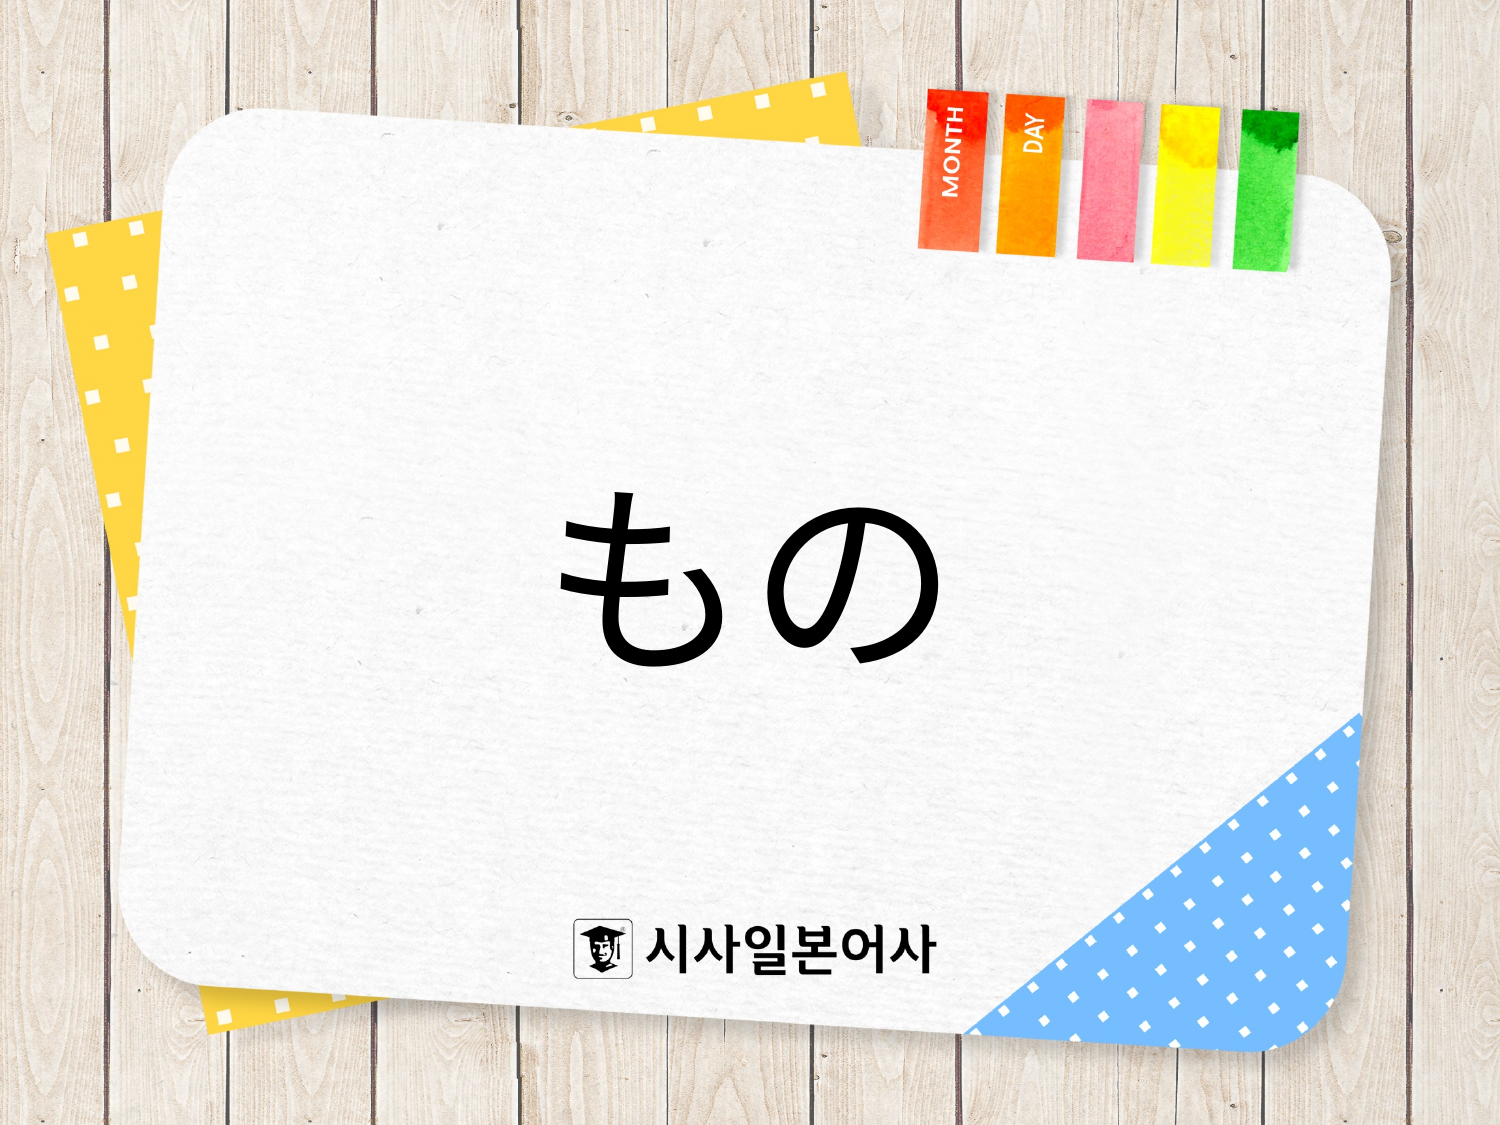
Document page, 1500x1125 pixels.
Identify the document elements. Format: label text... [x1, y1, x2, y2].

title もの [75, 338, 1425, 811]
picture [0, 0, 1500, 1125]
